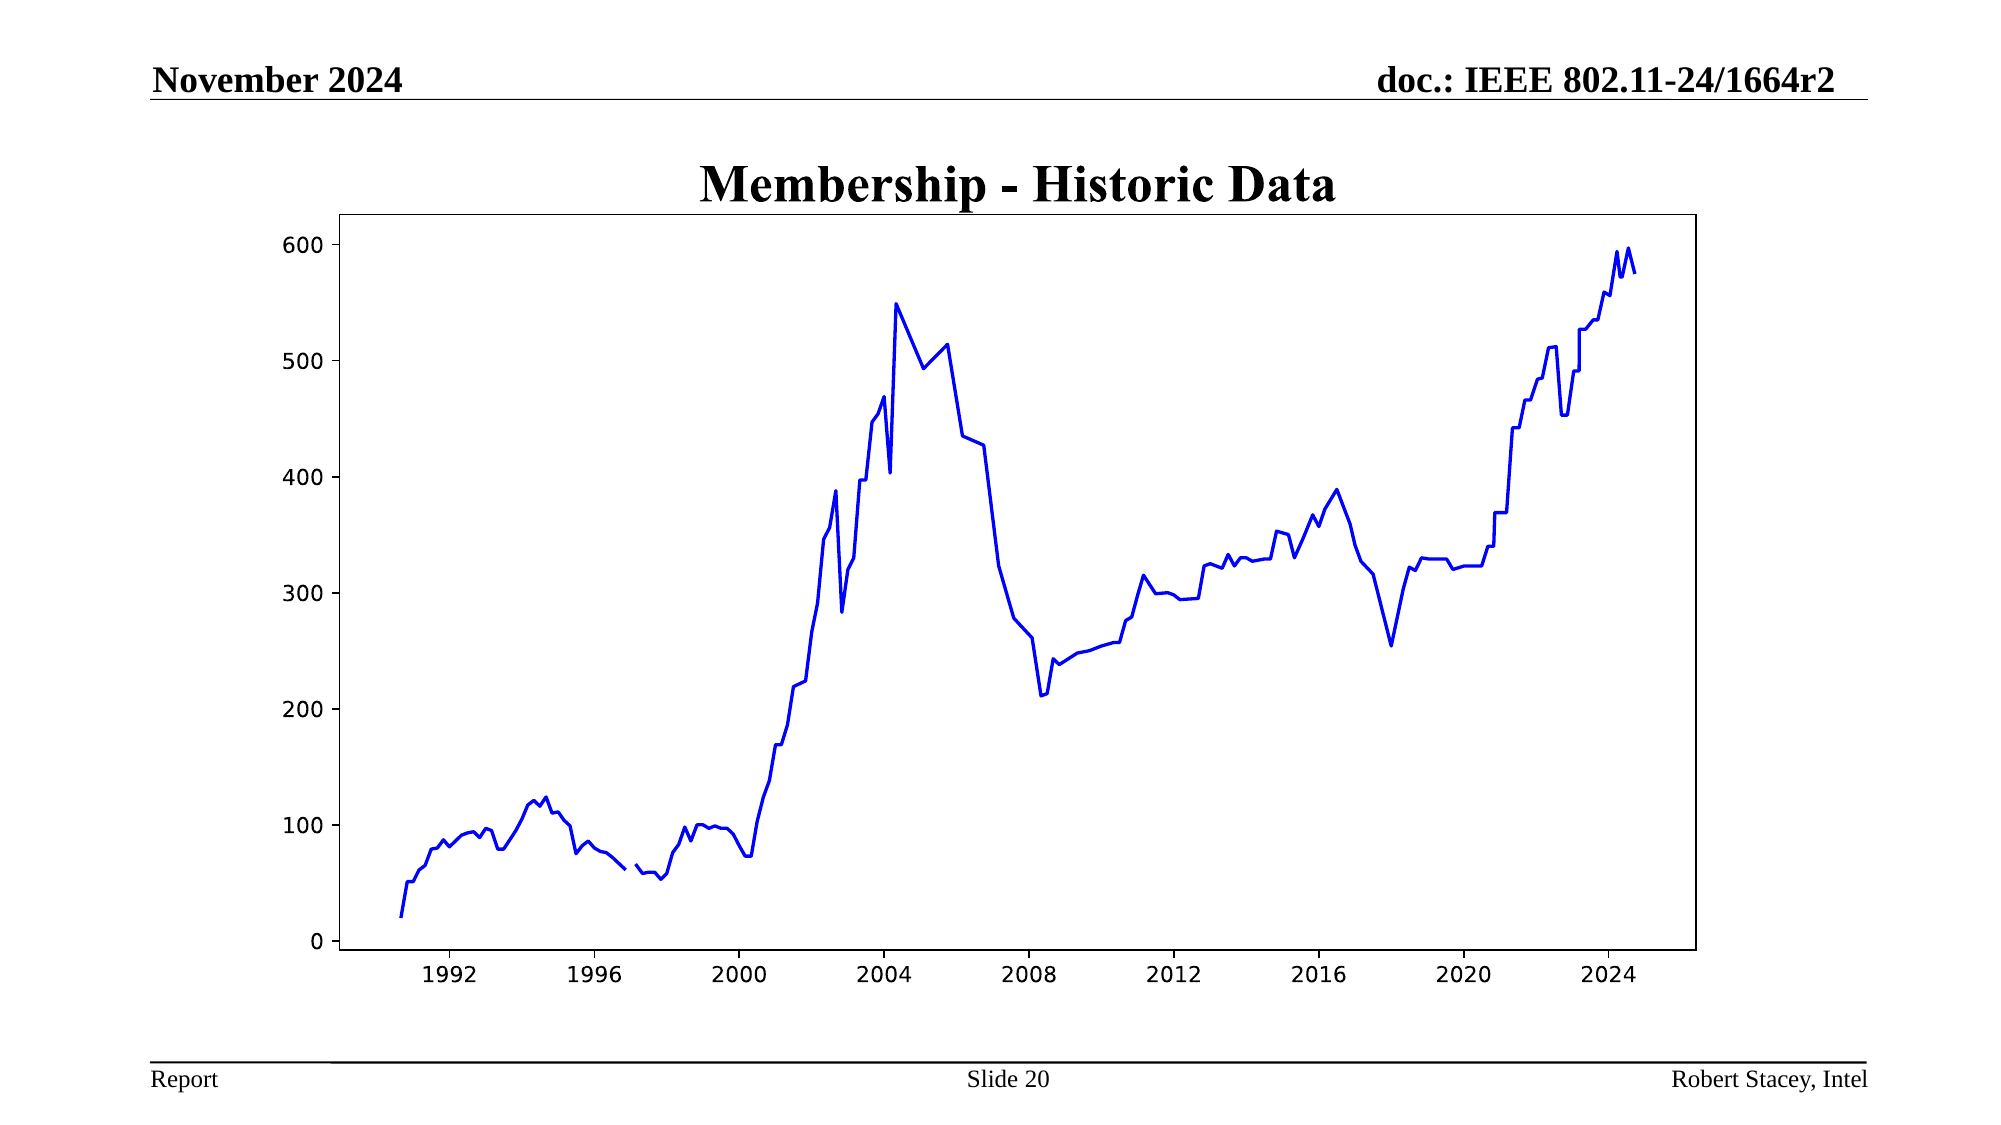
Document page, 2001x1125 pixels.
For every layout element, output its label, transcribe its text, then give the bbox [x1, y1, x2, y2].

slide_number Slide 20 [964, 1066, 1053, 1093]
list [120, 99, 1876, 1059]
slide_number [152, 54, 406, 98]
footer Robert Stacey, Intel [1512, 1066, 1869, 1093]
